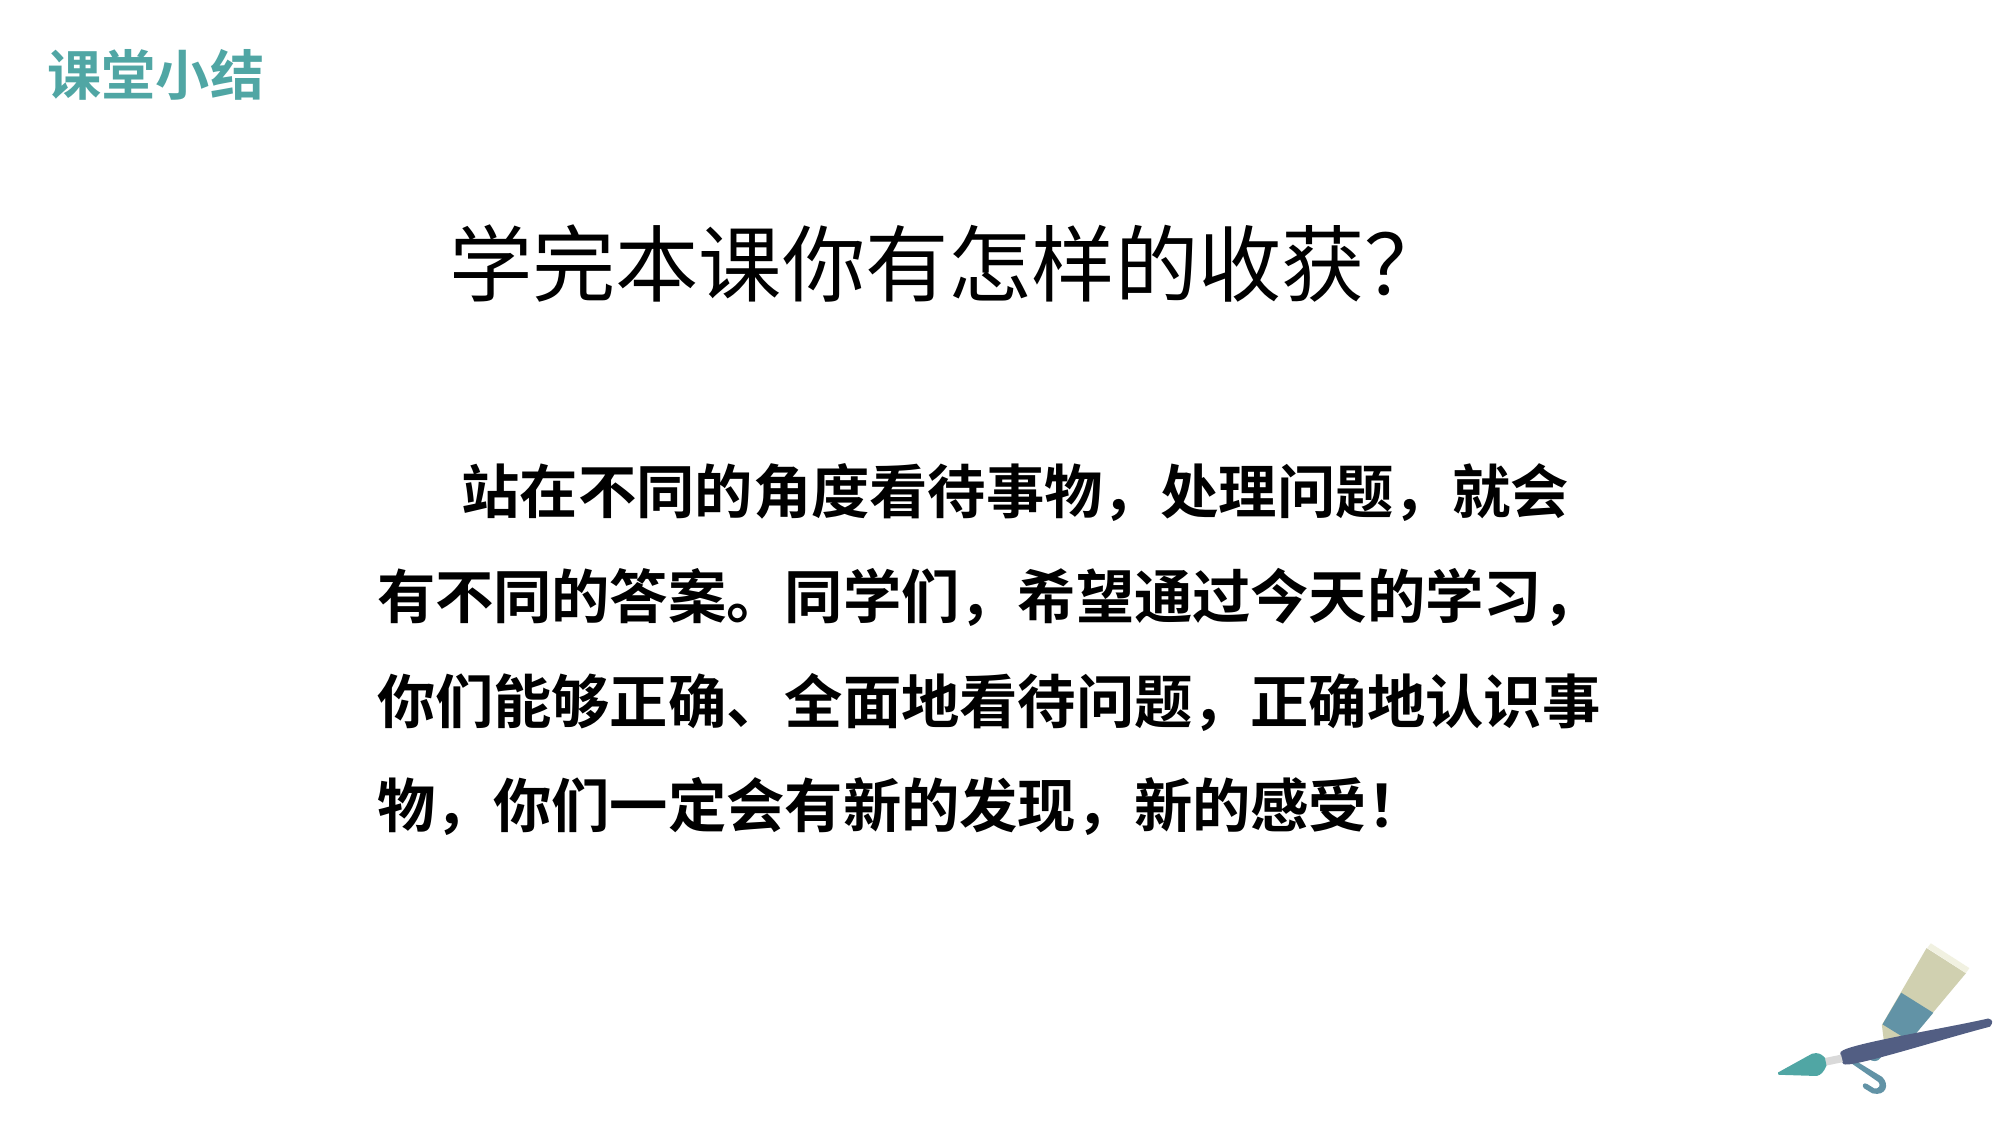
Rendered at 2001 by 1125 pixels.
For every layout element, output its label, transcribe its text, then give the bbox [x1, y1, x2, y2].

text_box 课堂小结 [32, 33, 347, 114]
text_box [1811, 945, 1974, 1125]
text_box 站在不同的角度看待事物，处理问题，就会有不同的答案。同学们，希望通过今天的学习，你们能够正确、全面地看待问题，正确地认识事物，你们一定会有新的发现，新的感受！ [362, 412, 1638, 917]
text_box 学完本课你有怎样的收获？ [223, 205, 1480, 320]
